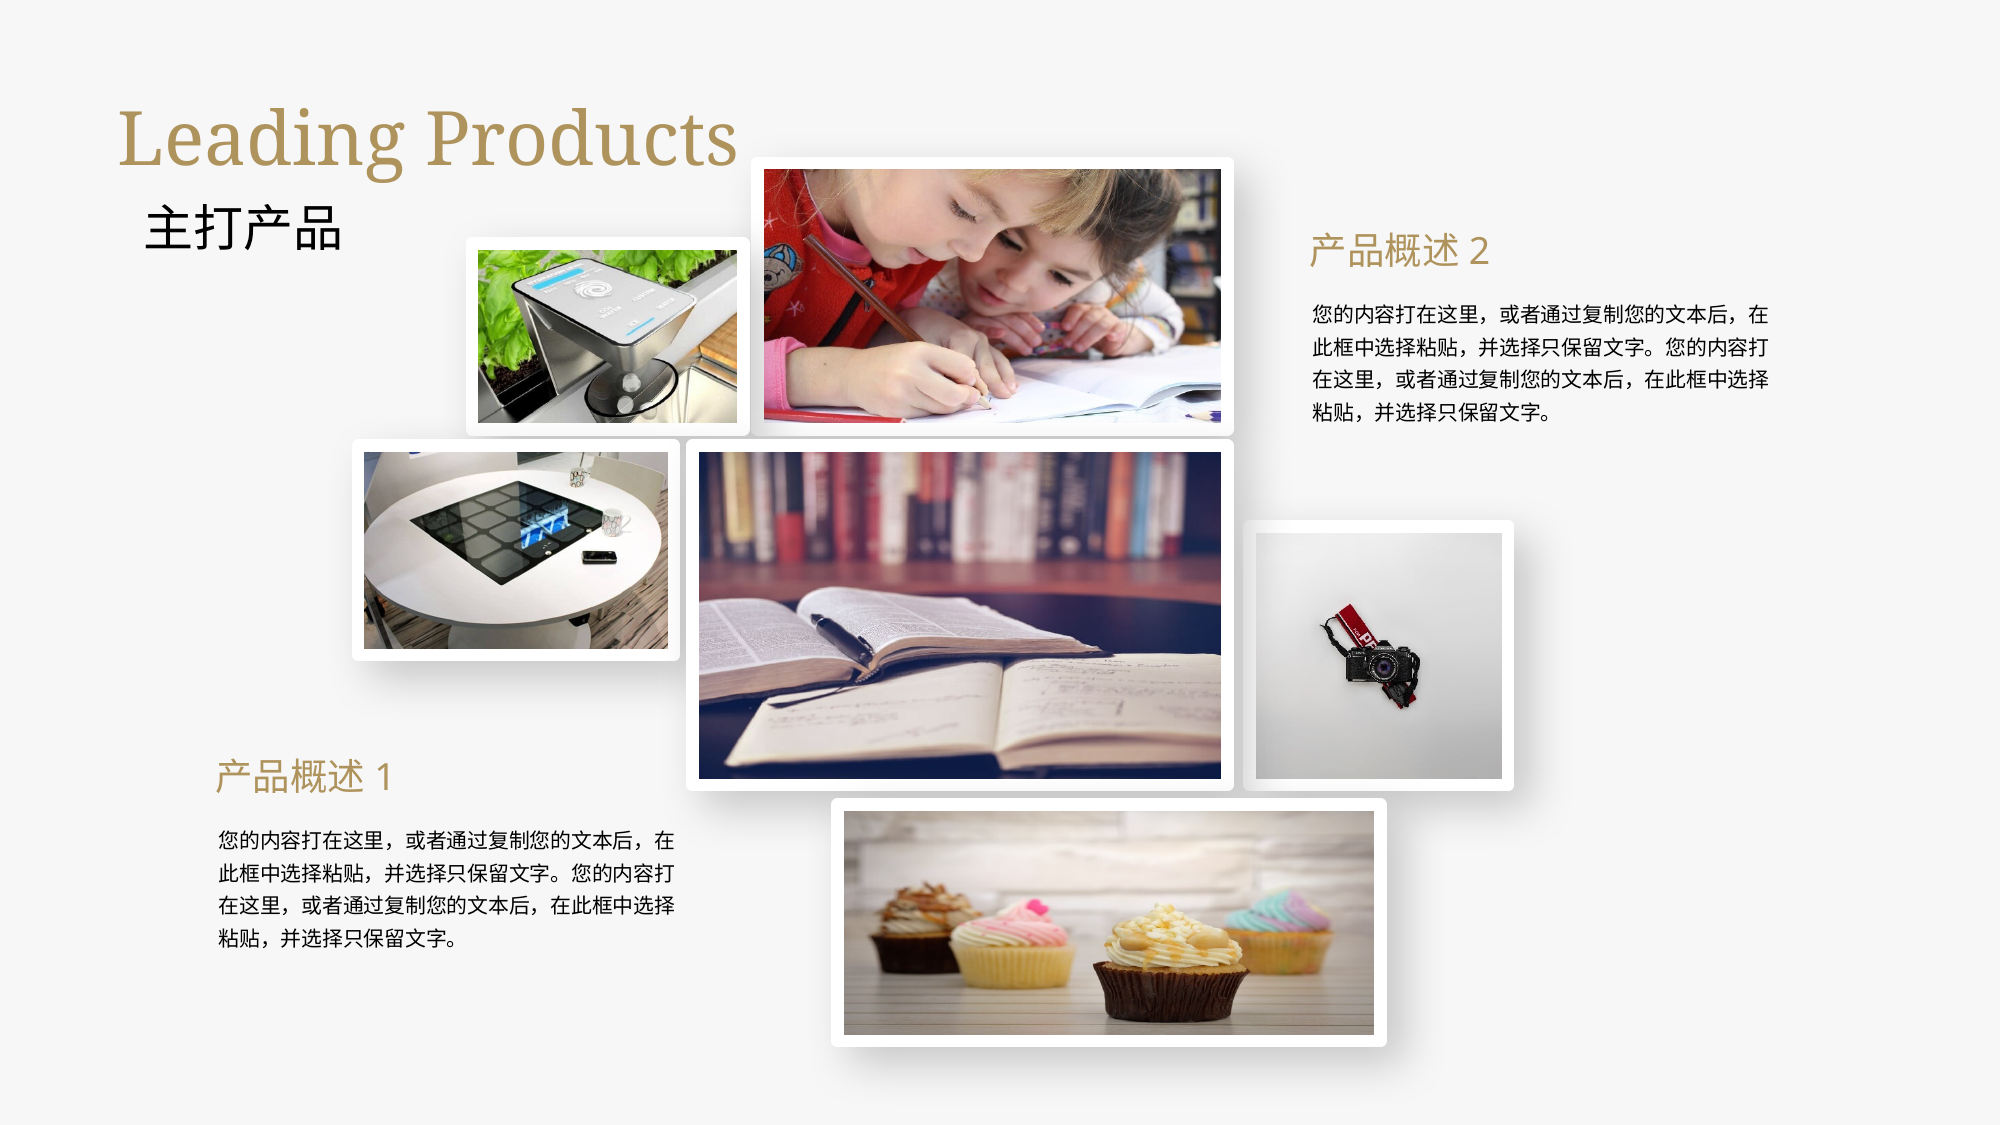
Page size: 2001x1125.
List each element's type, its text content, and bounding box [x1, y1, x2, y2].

picture [843, 810, 1375, 1035]
picture [478, 249, 738, 424]
text_box 您的内容打在这里，或者通过复制您的文本后，在此框中选择粘贴，并选择只保留文字。您的内容打在这里，或者通过复制您的文本后，在此框中选择粘贴，并选择只保留文字。 [1298, 287, 1793, 432]
text_box 产品概述2 [1294, 219, 1505, 280]
text_box 产品概述1 [200, 745, 411, 806]
picture [1255, 532, 1502, 779]
text_box 您的内容打在这里，或者通过复制您的文本后，在此框中选择粘贴，并选择只保留文字。您的内容打在这里，或者通过复制您的文本后，在此框中选择粘贴，并选择只保留文字。 [203, 813, 699, 958]
text_box Leading Products [103, 82, 755, 188]
picture [364, 451, 668, 649]
picture [698, 451, 1222, 779]
picture [763, 169, 1222, 424]
text_box 主打产品 [128, 189, 359, 264]
